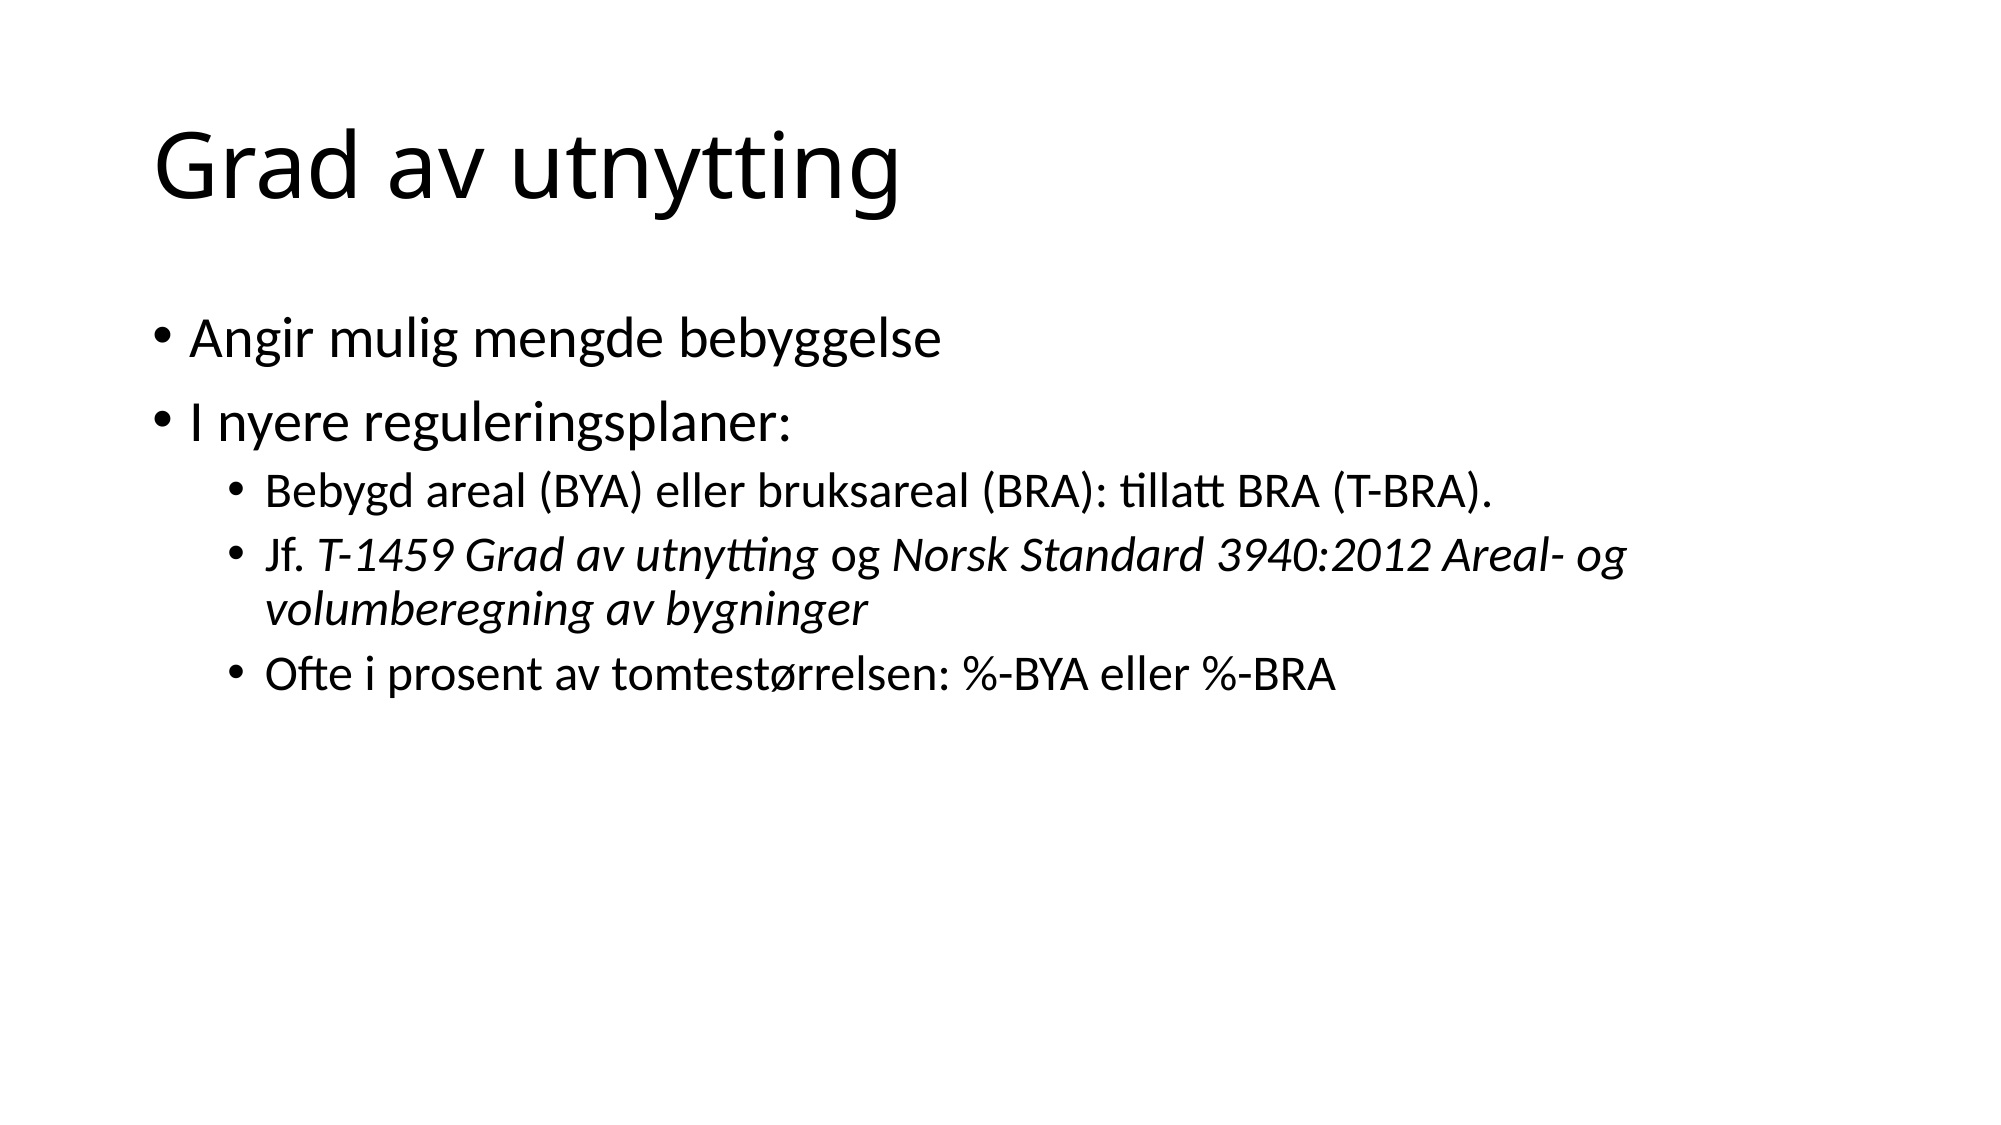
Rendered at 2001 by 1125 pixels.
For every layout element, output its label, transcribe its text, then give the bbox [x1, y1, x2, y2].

title Grad av utnytting [137, 59, 1863, 278]
list Angir mulig mengde bebyggelse I nyere reguleringsplaner: Bebygd areal (BYA) eller bruksareal (BRA): tillatt BRA (T-BRA). Jf. T-1459 Grad av utnytting og Norsk Standard 3940:2012 Areal- og volumberegning av bygninger Ofte i prosent av tomtestørrelsen: %-BYA eller %-BRA [137, 299, 1863, 1014]
